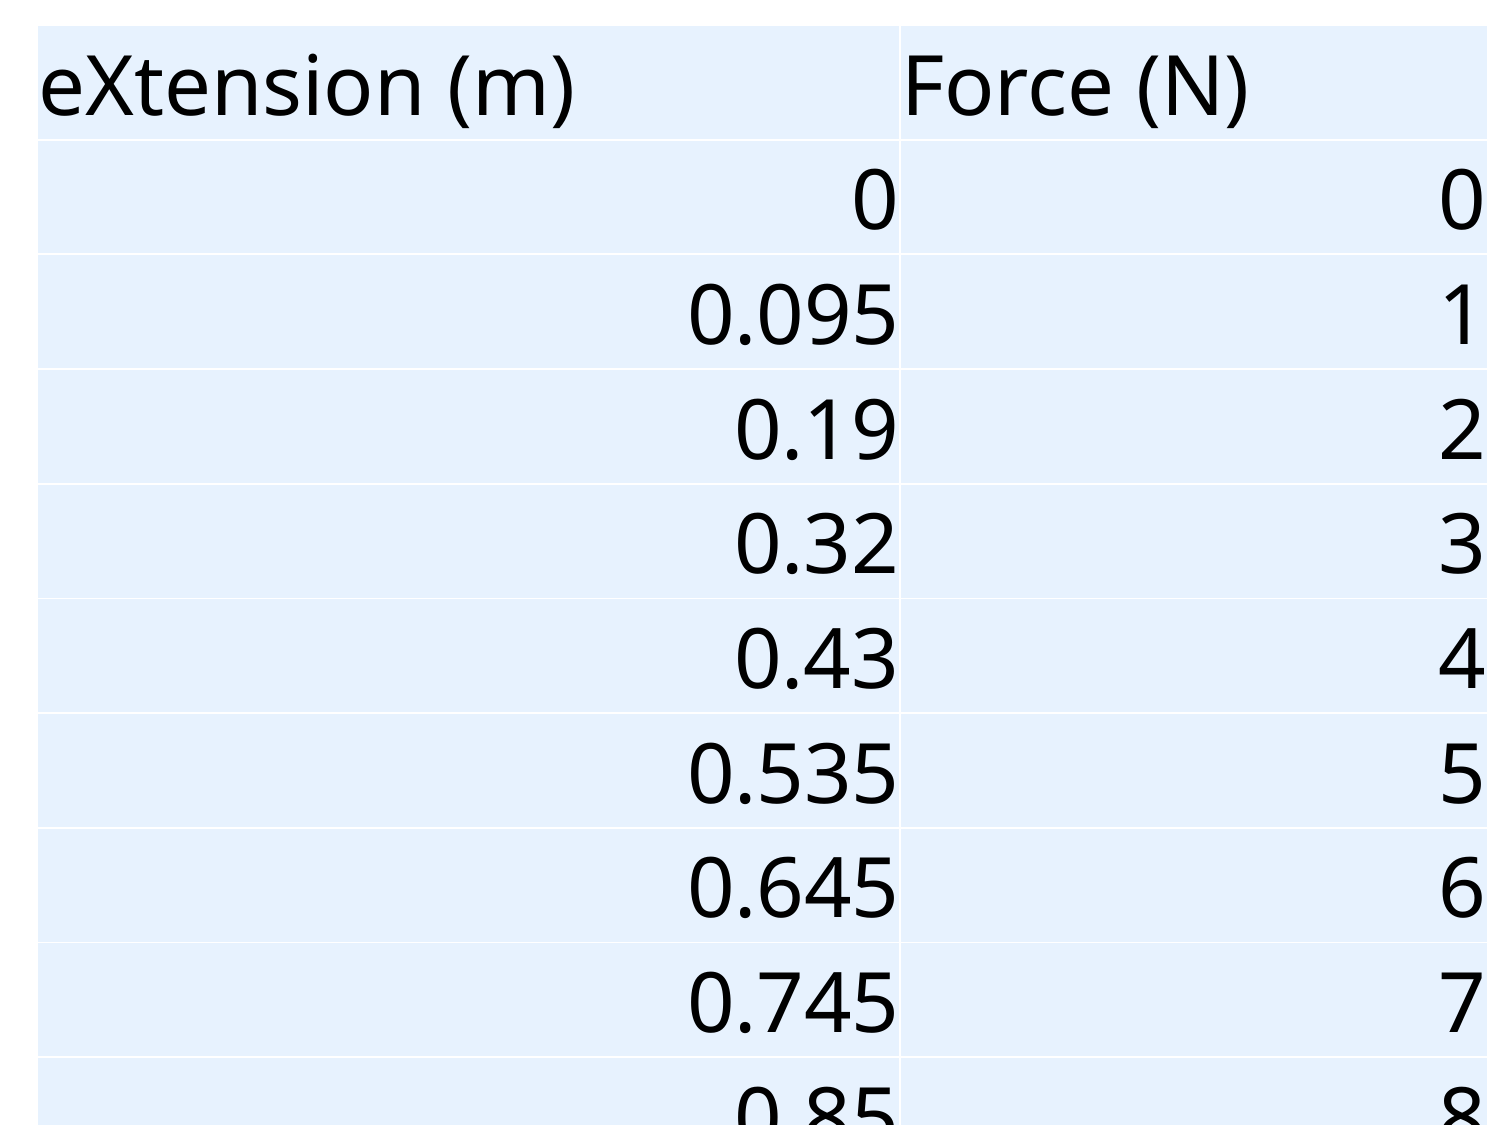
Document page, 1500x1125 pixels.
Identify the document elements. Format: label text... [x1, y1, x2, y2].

table_header Force (N) [901, 26, 1487, 139]
table_cell 0.535 [38, 714, 899, 827]
table_cell 5 [901, 714, 1487, 827]
table_cell 0.19 [38, 370, 899, 483]
table_cell 0.32 [38, 485, 899, 598]
table_cell 8 [901, 1058, 1487, 1125]
table_cell 0.645 [38, 829, 899, 942]
table_cell 0.85 [38, 1058, 899, 1125]
table_cell 4 [901, 599, 1487, 712]
picture [37, 937, 754, 1080]
table_cell 7 [901, 943, 1487, 1056]
table_cell 0.43 [38, 599, 899, 712]
table_cell 0.095 [38, 255, 899, 368]
table_cell 0 [38, 141, 899, 253]
table_cell 3 [901, 485, 1487, 598]
table_cell 0 [901, 141, 1487, 253]
table_cell 6 [901, 829, 1487, 942]
table_cell 2 [901, 370, 1487, 483]
table_cell 1 [901, 255, 1487, 368]
table_cell 0.745 [758, 943, 899, 1056]
table_header eXtension (m) [38, 26, 899, 139]
